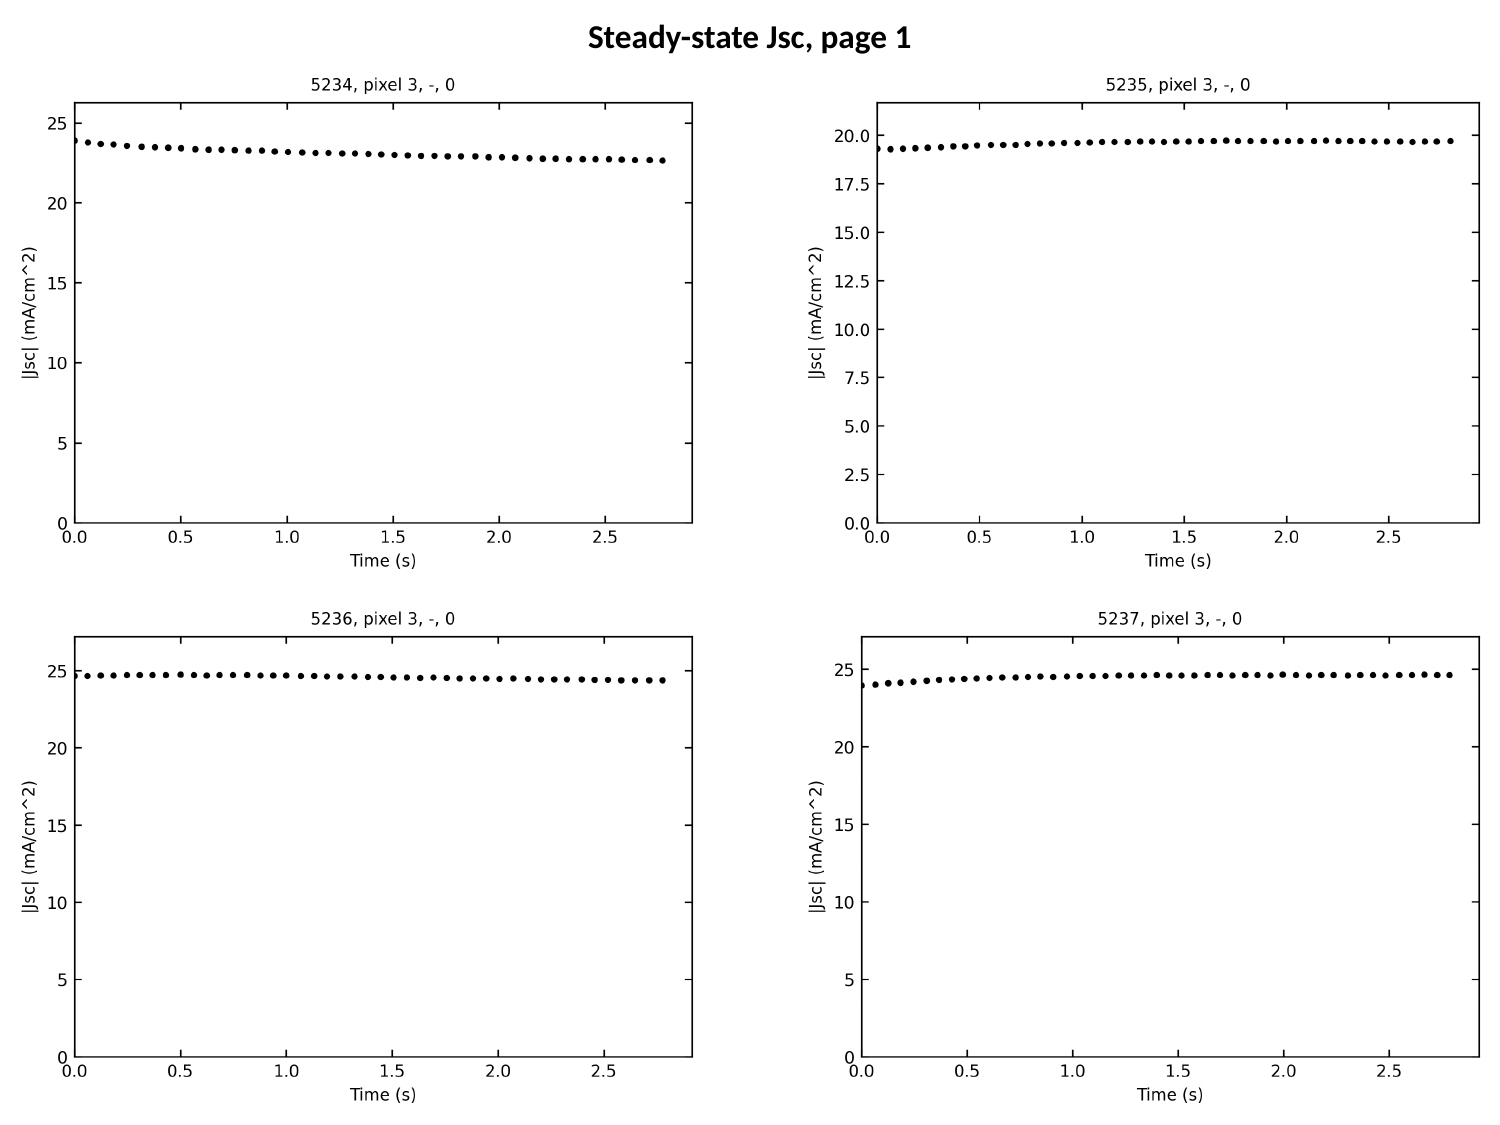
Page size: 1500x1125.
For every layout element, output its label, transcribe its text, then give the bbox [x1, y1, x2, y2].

picture [0, 56, 713, 1125]
title Steady-state Jsc, page 1 [0, 0, 1500, 75]
picture [787, 56, 1500, 1125]
